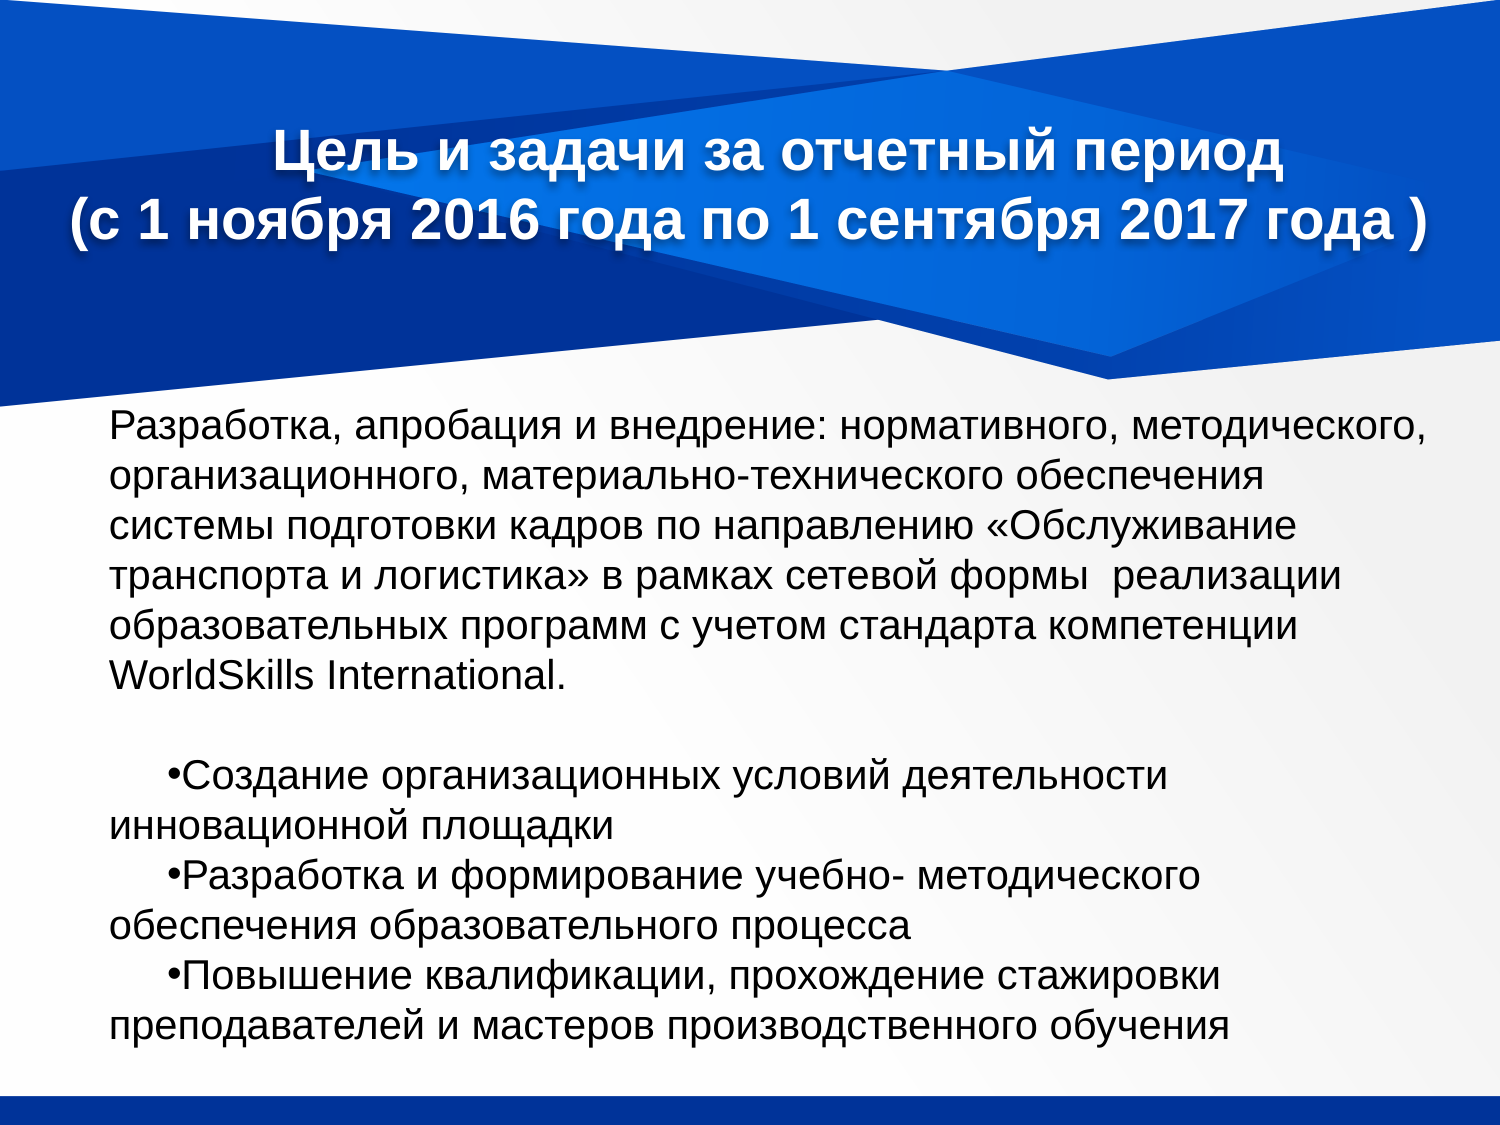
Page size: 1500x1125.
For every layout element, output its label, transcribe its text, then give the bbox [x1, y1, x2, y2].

text_box Разработка, апробация и внедрение: нормативного, методического, организационного, материально-технического обеспечения системы подготовки кадров по направлению «Обслуживание транспорта и логистика» в рамках сетевой формы реализации образовательных программ с учетом стандарта компетенции WorldSkills International. Создание организационных условий деятельности инновационной площадки Разработка и формирование учебно- методического обеспечения образовательного процесса Повышение квалификации, прохождение стажировки преподавателей и мастеров производственного обучения [93, 390, 1454, 1056]
picture [0, 0, 1500, 1125]
title Цель и задачи за отчетный период (с 1 ноября 2016 года по 1 сентября 2017 года ) [35, 82, 1465, 282]
